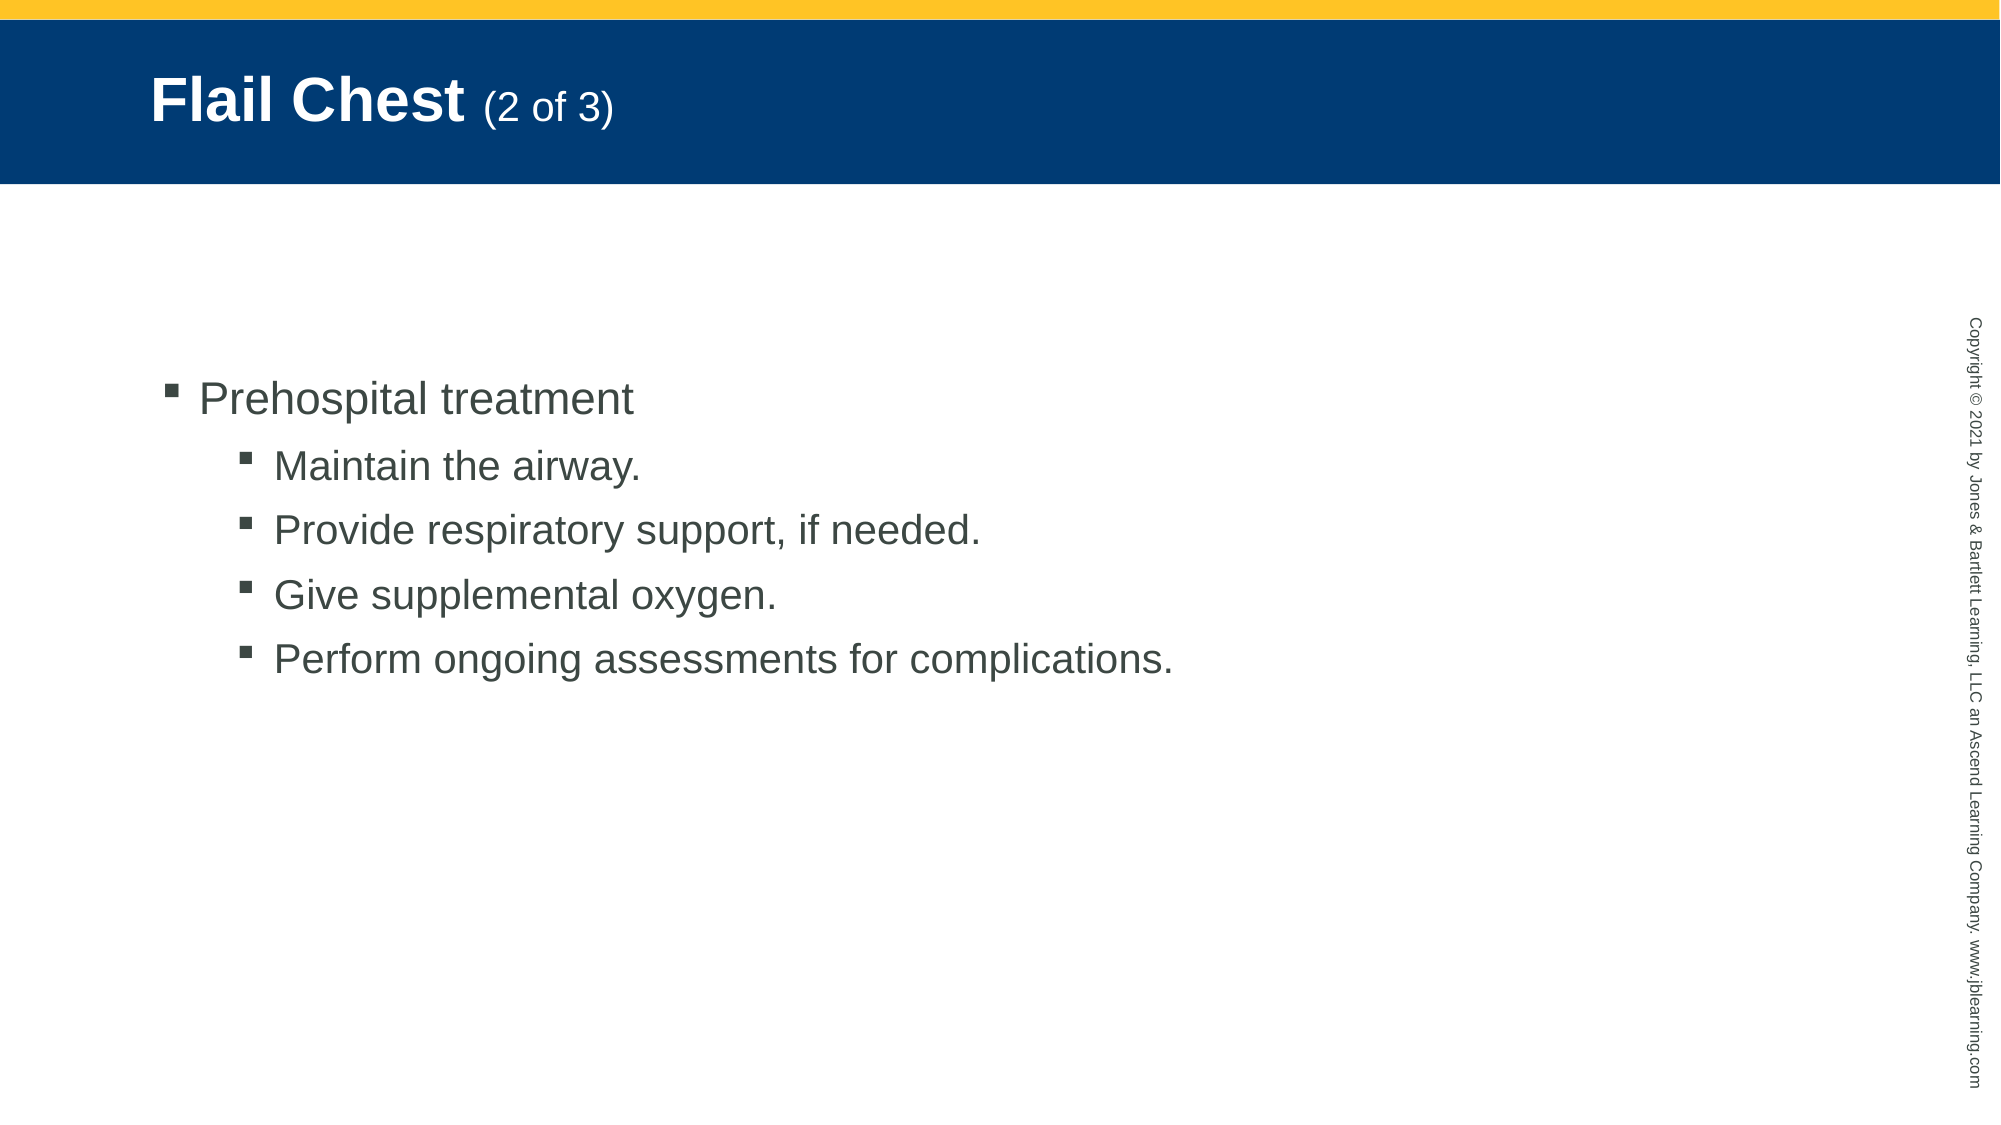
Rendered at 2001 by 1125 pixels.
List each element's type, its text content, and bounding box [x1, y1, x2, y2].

list Prehospital treatment Maintain the airway. Provide respiratory support, if needed. Give supplemental oxygen. Perform ongoing assessments for complications. [146, 361, 1859, 1016]
title Flail Chest (2 of 3) [0, 19, 2000, 185]
